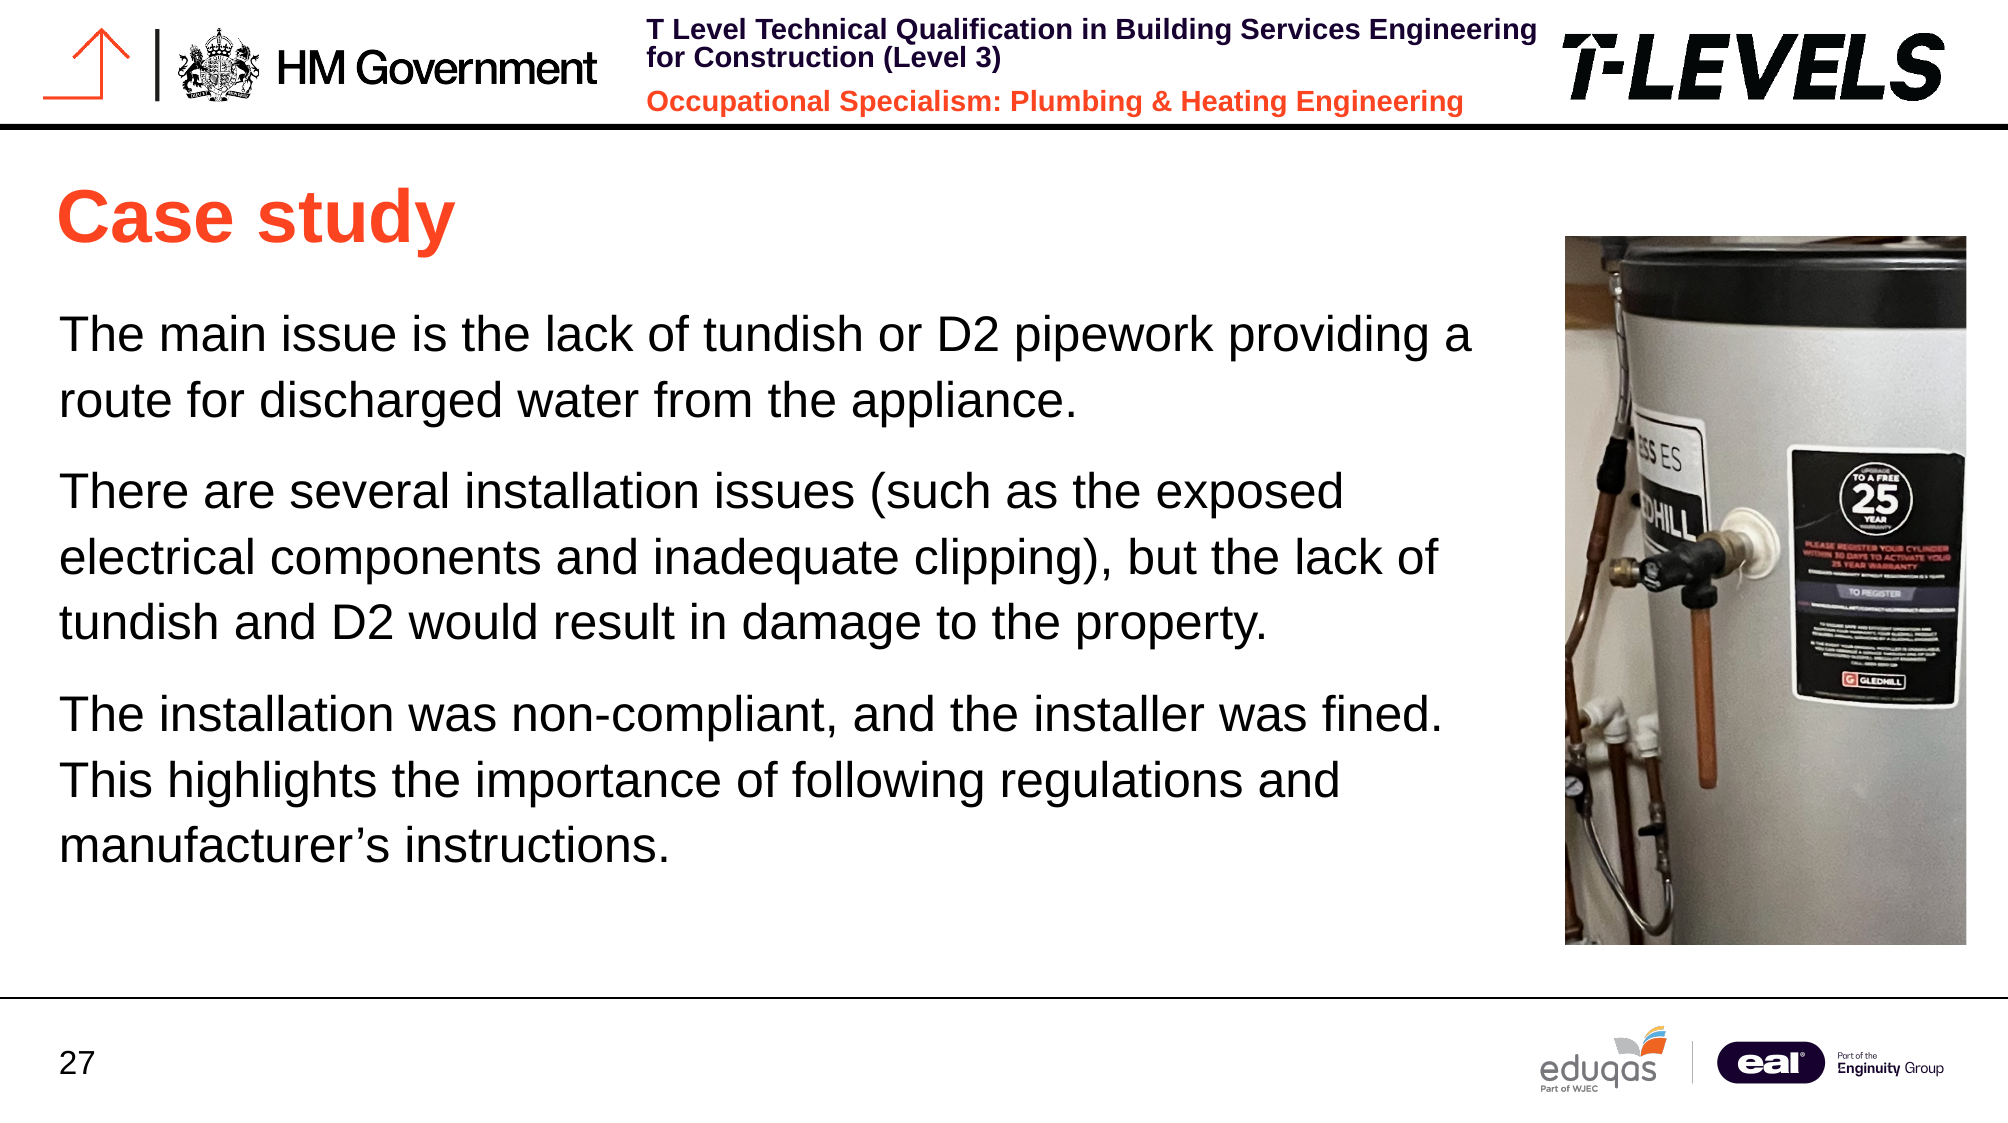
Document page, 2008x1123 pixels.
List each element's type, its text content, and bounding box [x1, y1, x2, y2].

picture [1543, 25, 1964, 108]
list The main issue is the lack of tundish or D2 pipework providing a route for discharged water from the appliance. There are several installation issues (such as the exposed electrical components and inadequate clipping), but the lack of tundish and D2 would result in damage to the property. The installation was non-compliant, and the installer was fined. This highlights the importance of following regulations and manufacturer’s instructions. [59, 295, 1536, 906]
picture [1564, 235, 1967, 946]
picture [1535, 1021, 1949, 1097]
picture [155, 28, 597, 102]
picture [38, 27, 136, 100]
title Case study [41, 111, 1949, 314]
